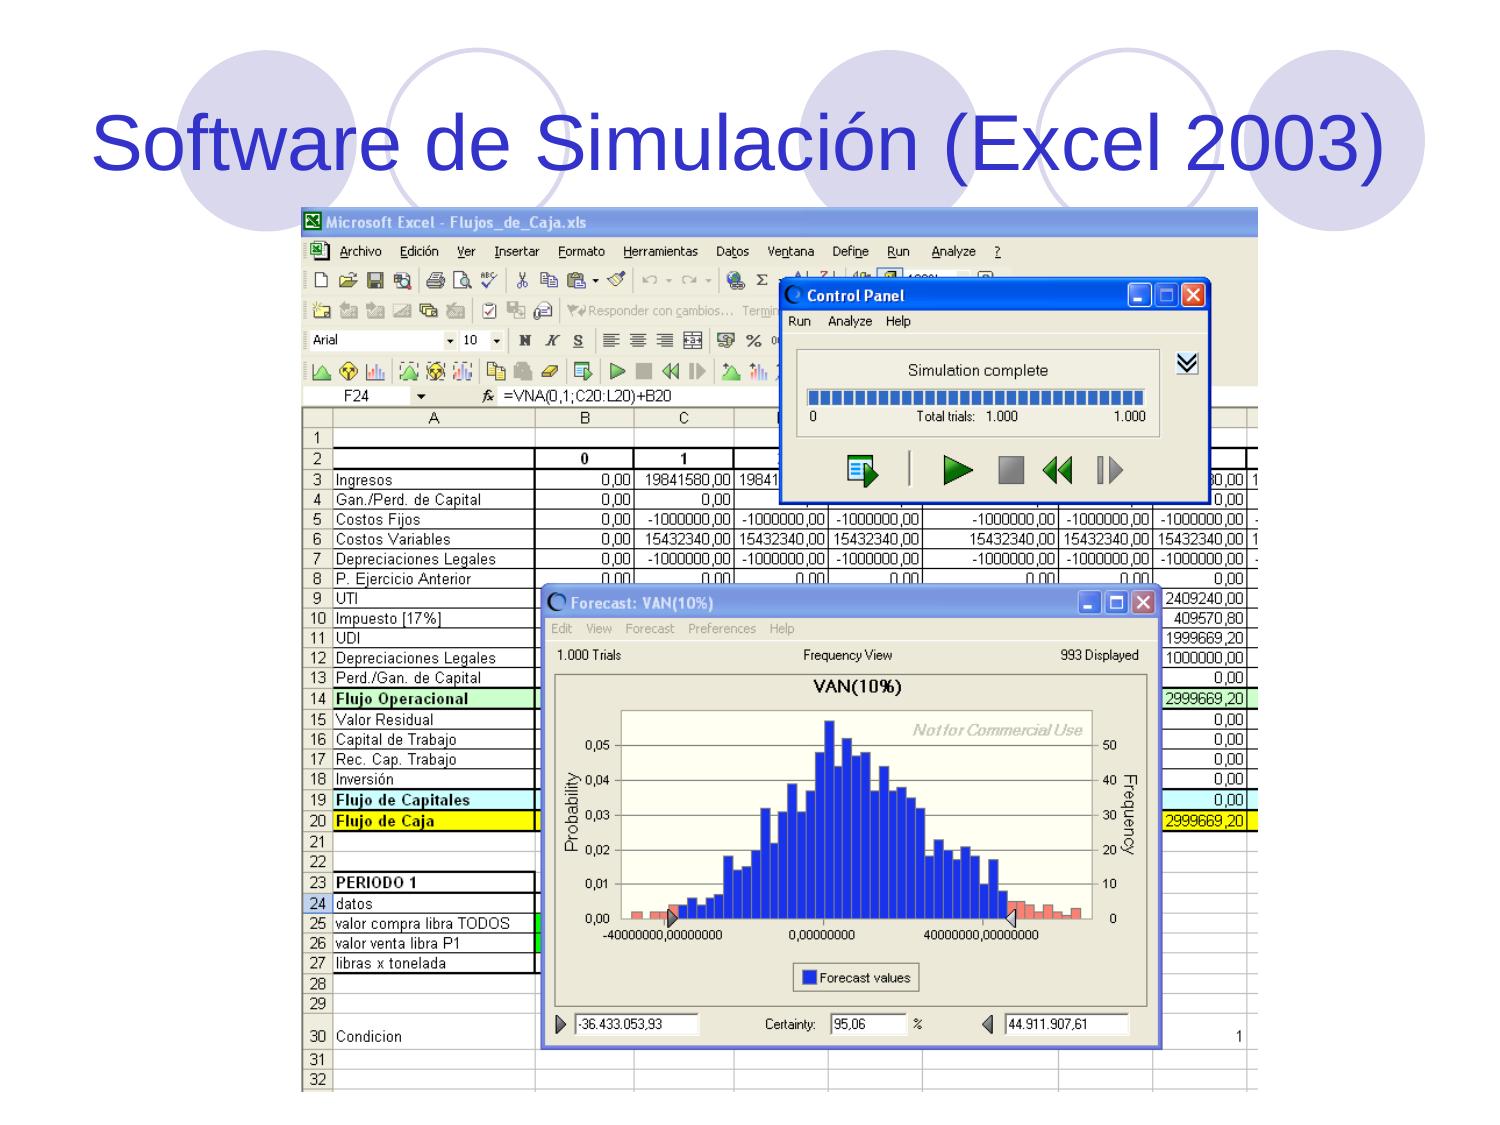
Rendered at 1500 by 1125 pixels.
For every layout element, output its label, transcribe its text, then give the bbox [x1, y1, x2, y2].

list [300, 207, 1259, 1092]
title Software de Simulación (Excel 2003) [74, 44, 1426, 233]
